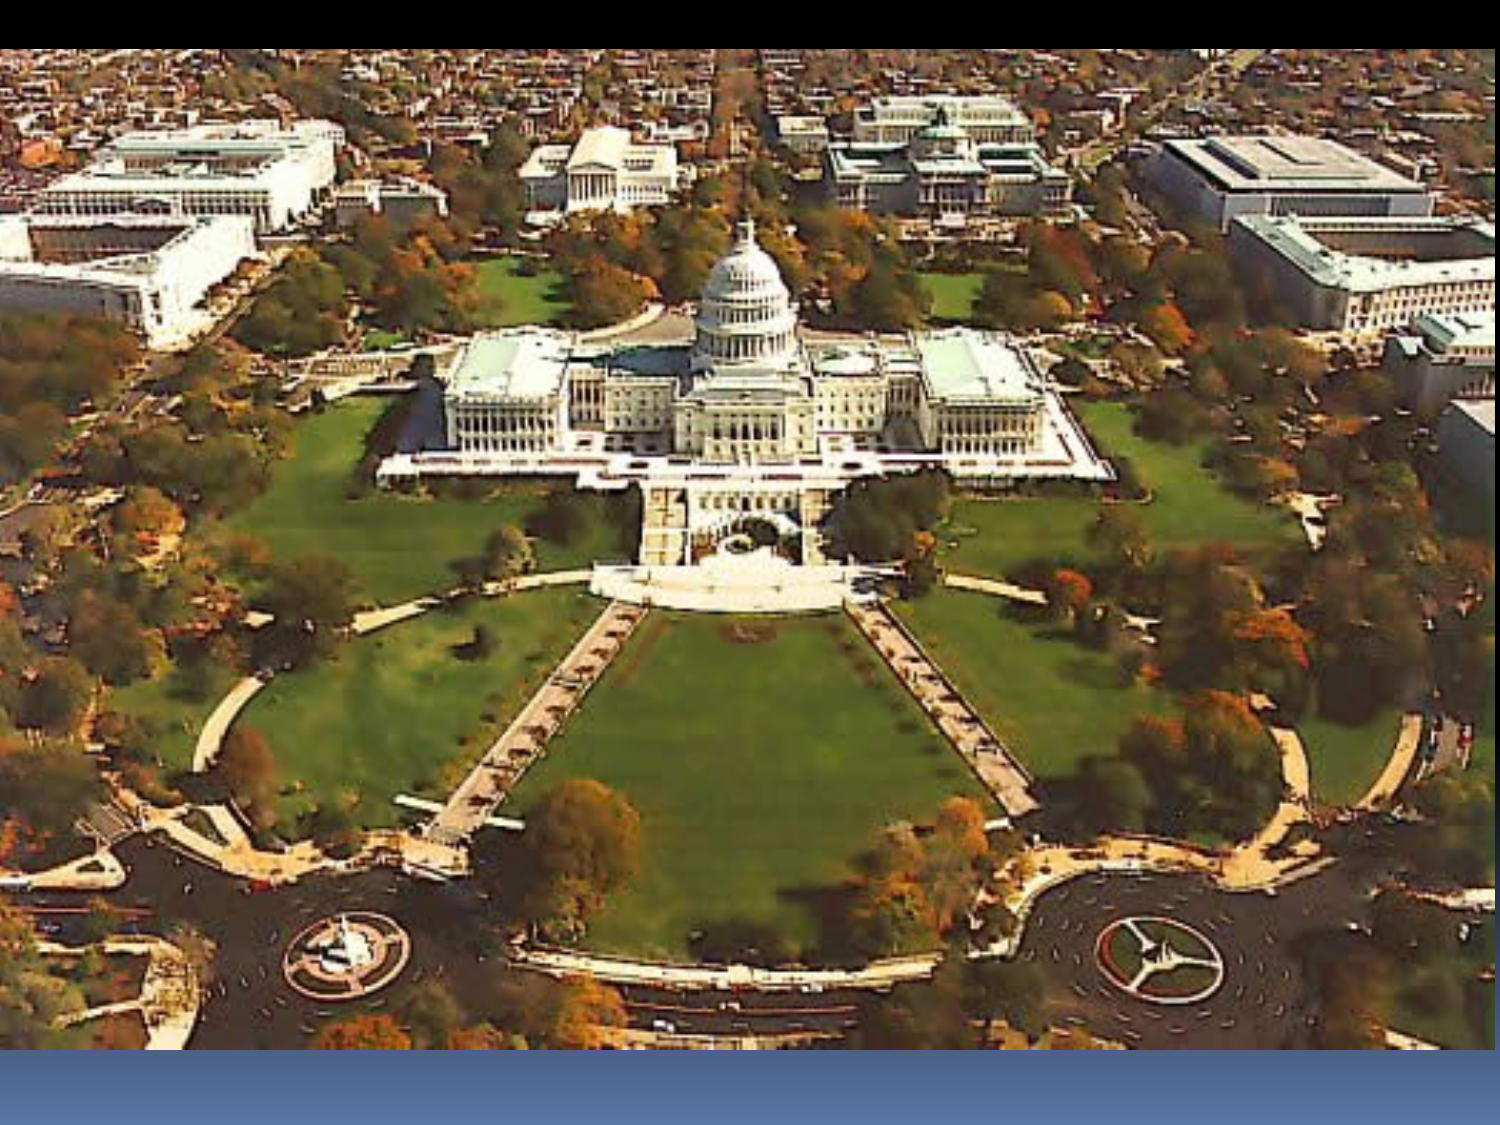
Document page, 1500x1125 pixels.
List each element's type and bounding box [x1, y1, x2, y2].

picture [0, 49, 1495, 1051]
